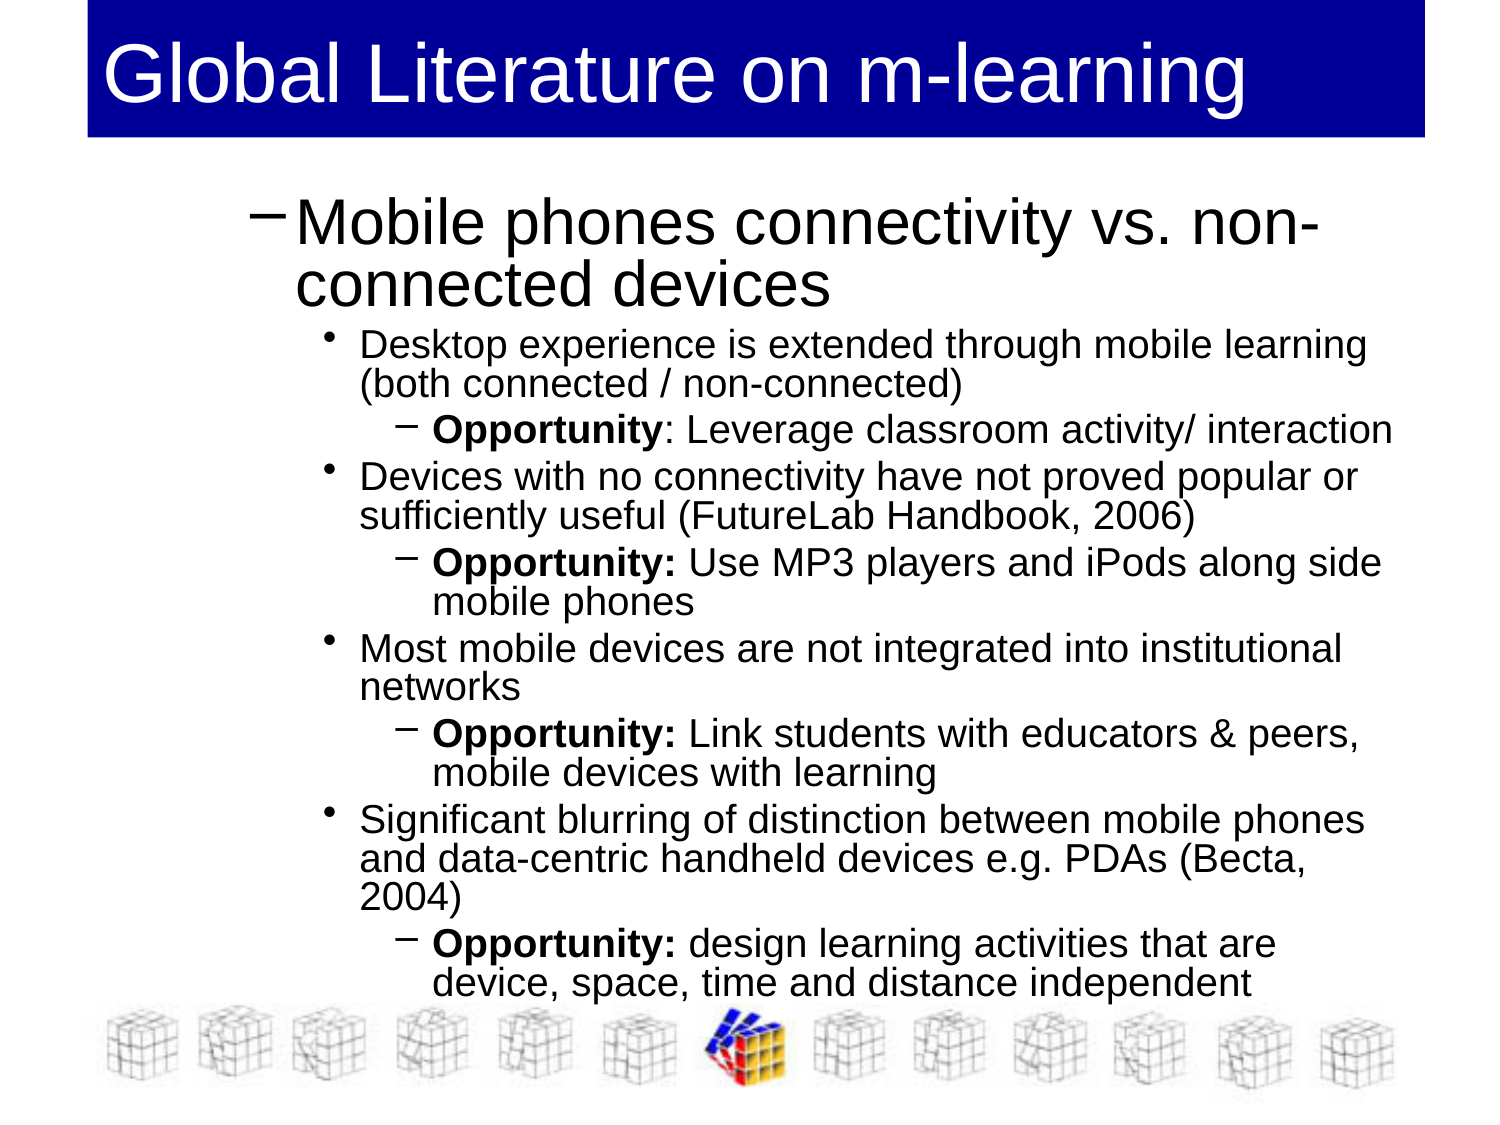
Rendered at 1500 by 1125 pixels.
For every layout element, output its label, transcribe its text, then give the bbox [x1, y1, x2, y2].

list Mobile phones connectivity vs. non-connected devices Desktop experience is extended through mobile learning (both connected / non-connected) Opportunity: Leverage classroom activity/ interaction Devices with no connectivity have not proved popular or sufficiently useful (FutureLab Handbook, 2006) Opportunity: Use MP3 players and iPods along side mobile phones Most mobile devices are not integrated into institutional networks Opportunity: Link students with educators & peers, mobile devices with learning Significant blurring of distinction between mobile phones and data-centric handheld devices e.g. PDAs (Becta, 2004) Opportunity: design learning activities that are device, space, time and distance independent [162, 187, 1413, 1038]
picture [64, 987, 1442, 1125]
title Global Literature on m-learning [87, 0, 1426, 138]
